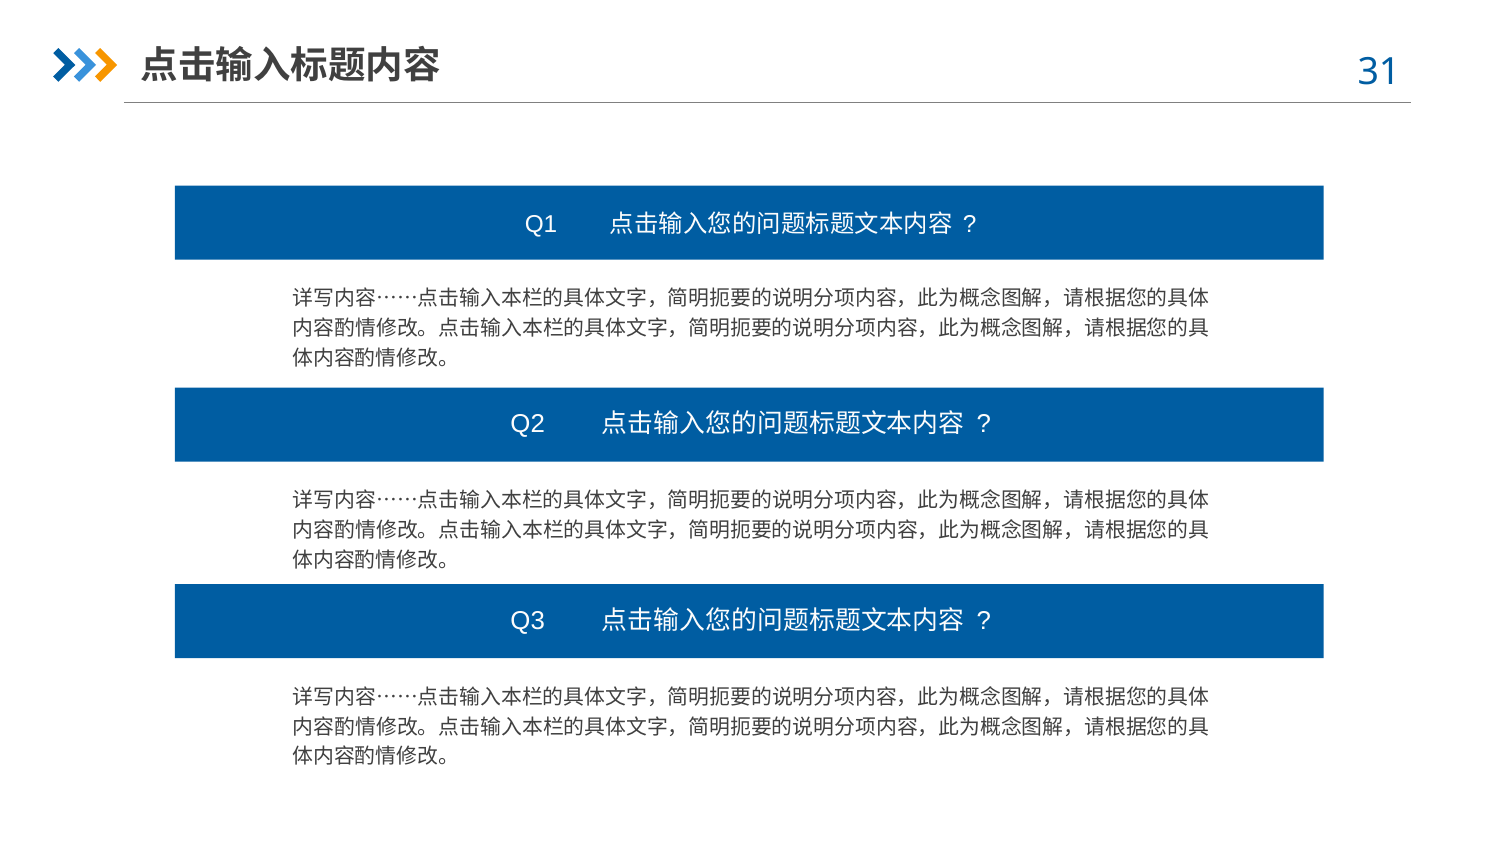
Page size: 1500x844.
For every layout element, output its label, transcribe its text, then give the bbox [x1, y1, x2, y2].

text_box 详写内容……点击输入本栏的具体文字，简明扼要的说明分项内容，此为概念图解，请根据您的具体内容酌情修改。点击输入本栏的具体文字，简明扼要的说明分项内容，此为概念图解，请根据您的具体内容酌情修改。 [292, 279, 1209, 370]
text_box Q3 点击输入您的问题标题文本内容 ? [502, 595, 999, 647]
text_box [174, 584, 1324, 659]
text_box [174, 387, 1324, 462]
text_box 详写内容……点击输入本栏的具体文字，简明扼要的说明分项内容，此为概念图解，请根据您的具体内容酌情修改。点击输入本栏的具体文字，简明扼要的说明分项内容，此为概念图解，请根据您的具体内容酌情修改。 [292, 481, 1209, 572]
text_box Q1 点击输入您的问题标题文本内容 ? [502, 197, 999, 248]
text_box 详写内容……点击输入本栏的具体文字，简明扼要的说明分项内容，此为概念图解，请根据您的具体内容酌情修改。点击输入本栏的具体文字，简明扼要的说明分项内容，此为概念图解，请根据您的具体内容酌情修改。 [292, 678, 1209, 769]
text_box [174, 185, 1324, 260]
text_box Q2 点击输入您的问题标题文本内容 ? [502, 399, 999, 450]
text_box 点击输入标题内容 [140, 32, 491, 95]
